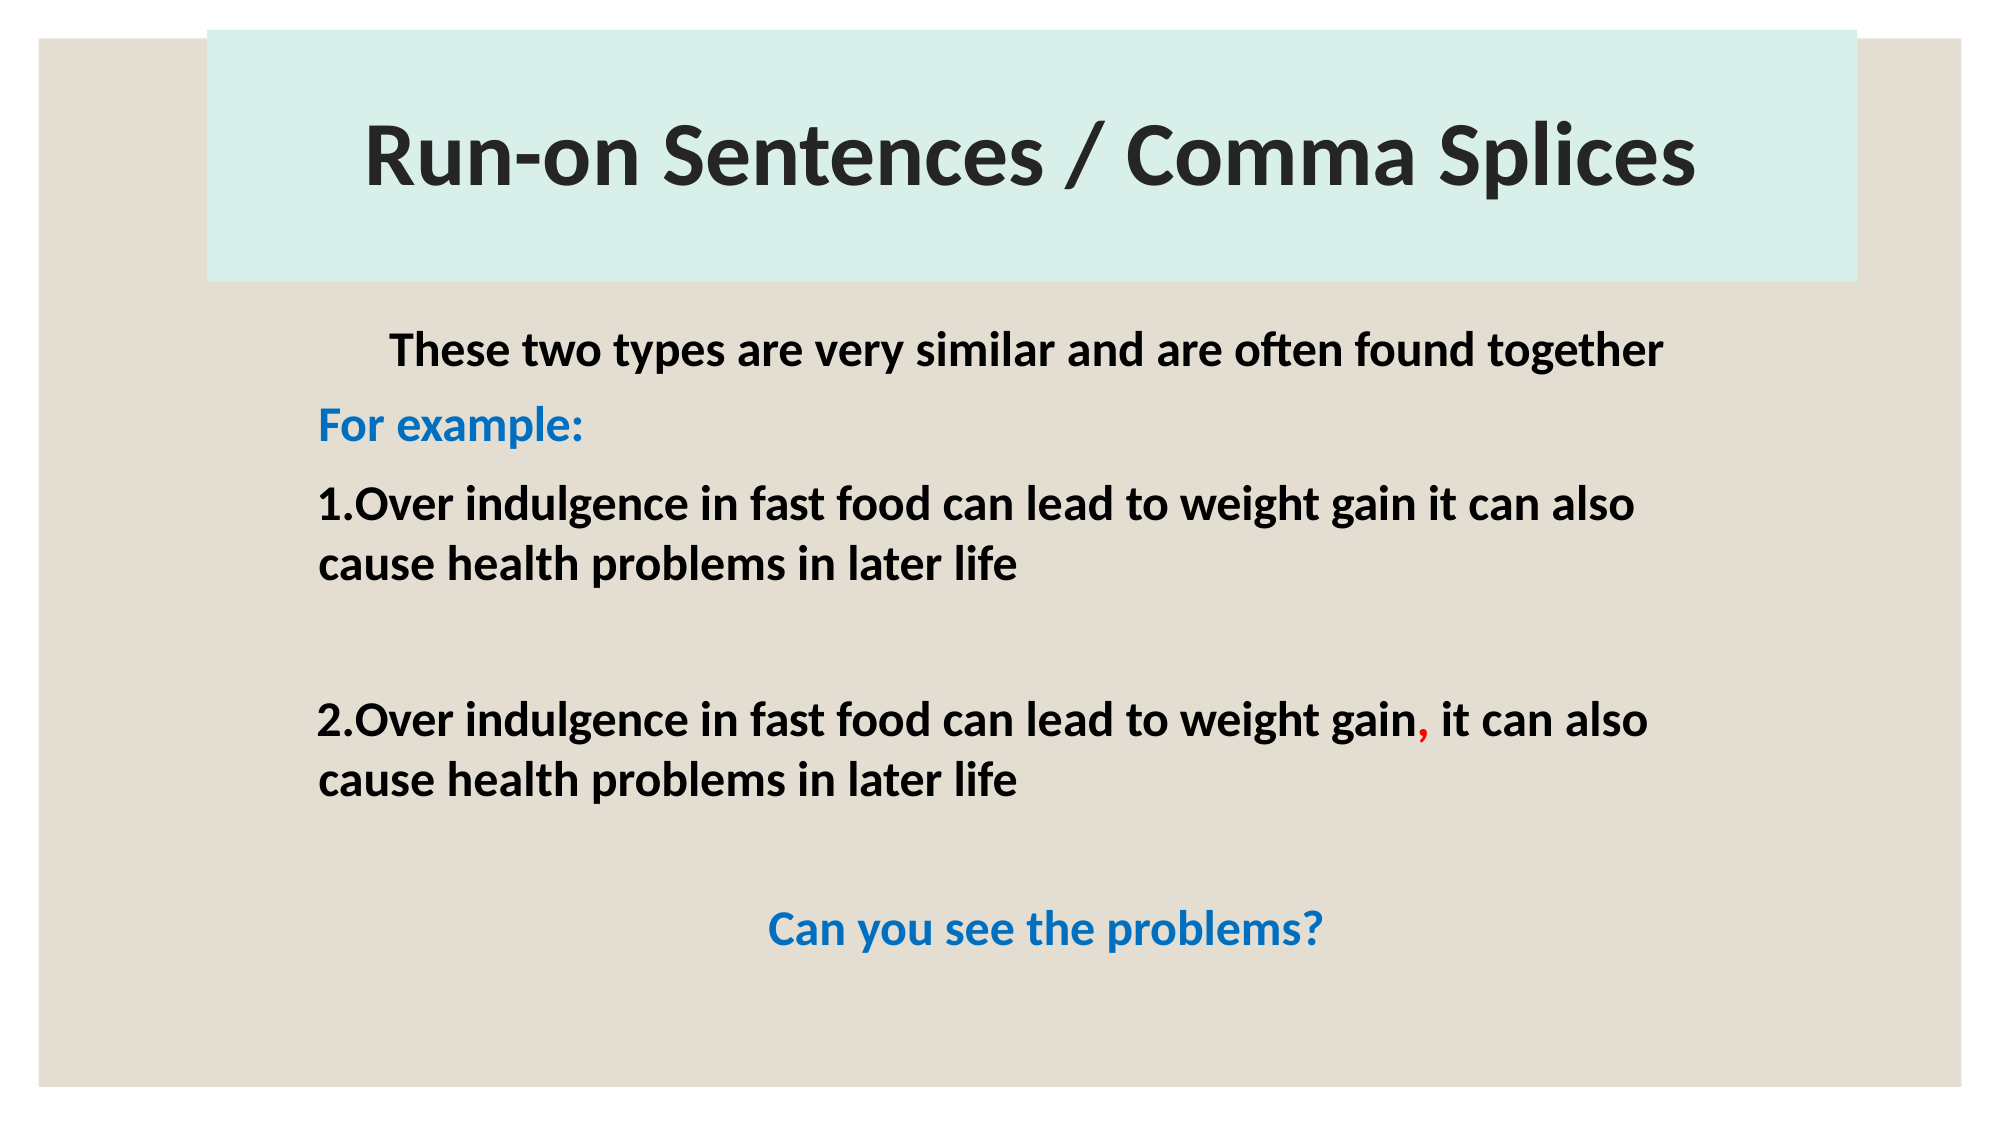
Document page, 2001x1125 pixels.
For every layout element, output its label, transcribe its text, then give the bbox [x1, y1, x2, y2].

picture [38, 38, 1962, 1087]
title Run-on Sentences / Comma Splices [207, 29, 1858, 282]
text_box These two types are very similar and are often found together For example: Over indulgence in fast food can lead to weight gain it can also cause health problems in later life Over indulgence in fast food can lead to weight gain, it can also cause health problems in later life Can you see the problems? [316, 299, 1676, 956]
